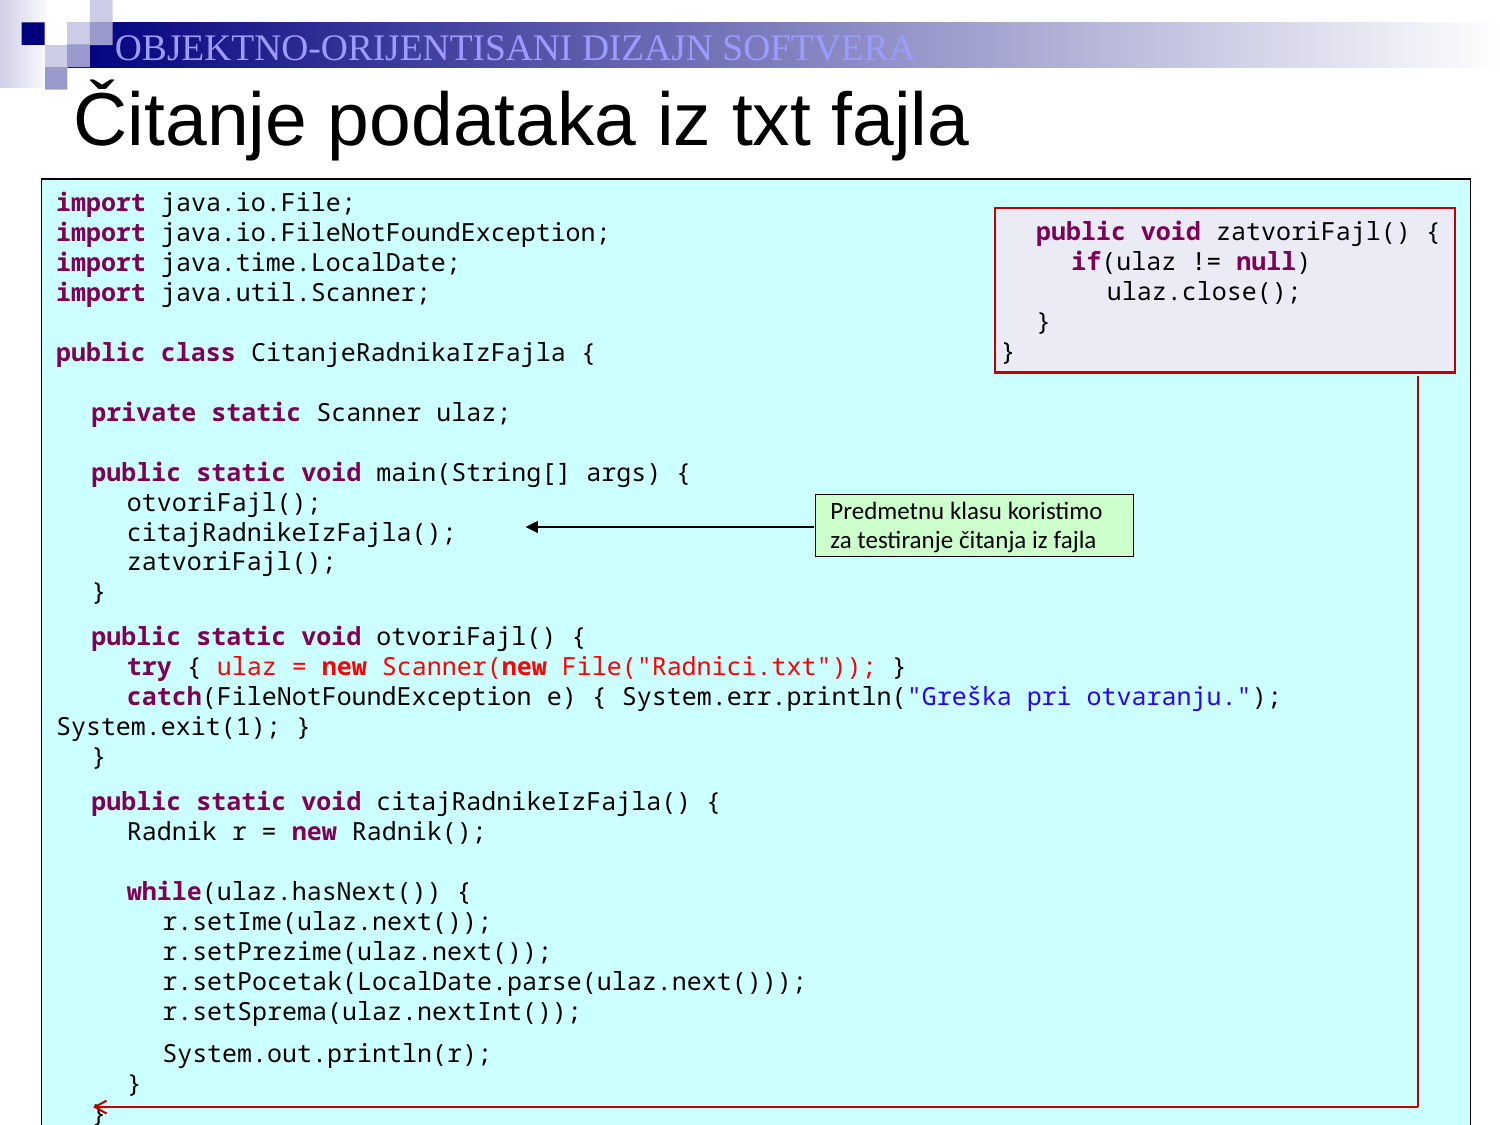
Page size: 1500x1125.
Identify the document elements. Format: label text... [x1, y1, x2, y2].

text_box public void zatvoriFajl() { if(ulaz != null) ulaz.close(); } } [994, 208, 1456, 373]
text_box import java.io.File; import java.io.FileNotFoundException; import java.time.LocalDate; import java.util.Scanner; public class CitanjeRadnikaIzFajla { private static Scanner ulaz; public static void main(String[] args) { otvoriFajl(); citajRadnikeIzFajla(); zatvoriFajl(); } public static void otvoriFajl() { try { ulaz = new Scanner(new File("Radnici.txt")); } catch(FileNotFoundException e) { System.err.println("Greška pri otvaranju."); System.exit(1); } } public static void citajRadnikeIzFajla() { Radnik r = new Radnik(); while(ulaz.hasNext()) { r.setIme(ulaz.next()); r.setPrezime(ulaz.next()); r.setPocetak(LocalDate.parse(ulaz.next())); r.setSprema(ulaz.nextInt()); System.out.println(r); } } [41, 179, 1471, 1125]
title Čitanje podataka iz txt fajla [58, 66, 1134, 165]
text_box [92, 375, 1418, 1108]
